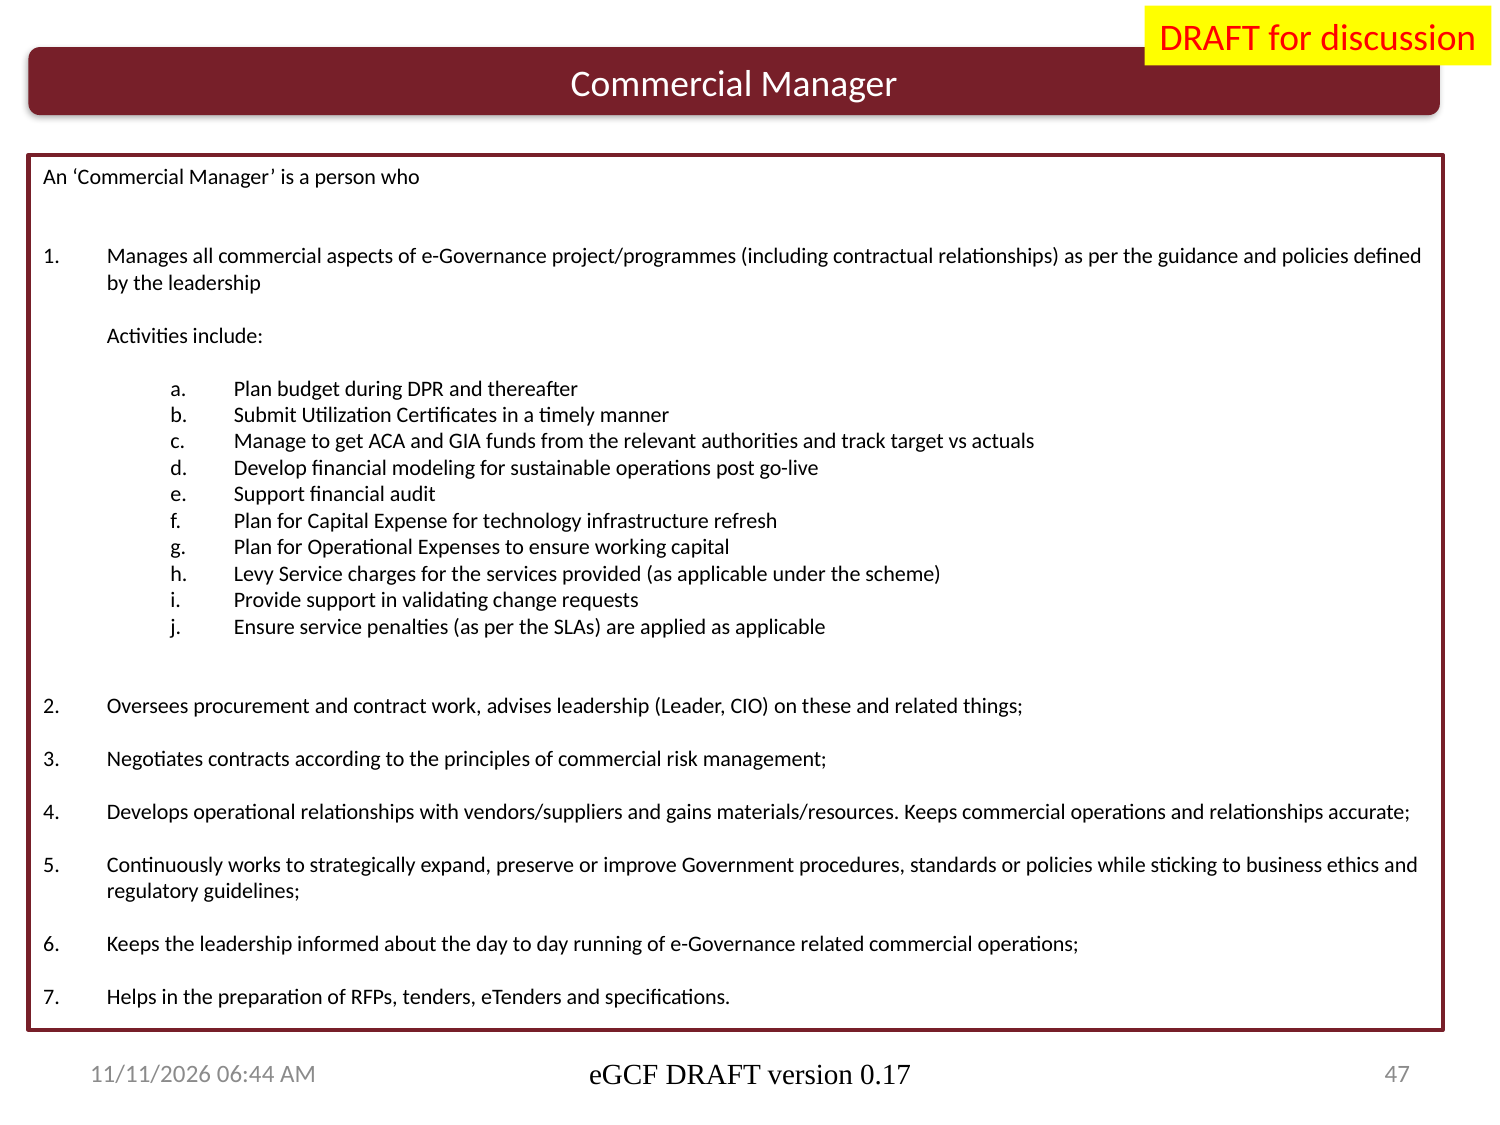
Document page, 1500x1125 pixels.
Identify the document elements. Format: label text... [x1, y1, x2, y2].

footer eGCF DRAFT version 0.17 [512, 1042, 988, 1103]
slide_number 47 [1074, 1042, 1425, 1103]
text_box DRAFT for discussion [1144, 5, 1492, 66]
text_box Commercial Manager [27, 46, 1441, 116]
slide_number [75, 1042, 425, 1103]
text_box An ‘Commercial Manager’ is a person who Manages all commercial aspects of e-Governance project/programmes (including contractual relationships) as per the guidance and policies defined by the leadership Activities include: Plan budget during DPR and thereafter Submit Utilization Certificates in a timely manner Manage to get ACA and GIA funds from the relevant authorities and track target vs actuals Develop financial modeling for sustainable operations post go-live Support financial audit Plan for Capital Expense for technology infrastructure refresh Plan for Operational Expenses to ensure working capital Levy Service charges for the services provided (as applicable under the scheme) Provide support in validating change requests Ensure service penalties (as per the SLAs) are applied as applicable Oversees procurement and contract work, advises leadership (Leader, CIO) on these and related things; Negotiates contracts according to the principles of commercial risk management; Develops operational relationships with vendors/suppliers and gains materials/resources. Keeps commercial operations and relationships accurate; Continuously works to strategically expand, preserve or improve Government procedures, standards or policies while sticking to business ethics and regulatory guidelines; Keeps the leadership informed about the day to day running of e-Governance related commercial operations; Helps in the preparation of RFPs, tenders, eTenders and specifications. [26, 153, 1445, 1032]
